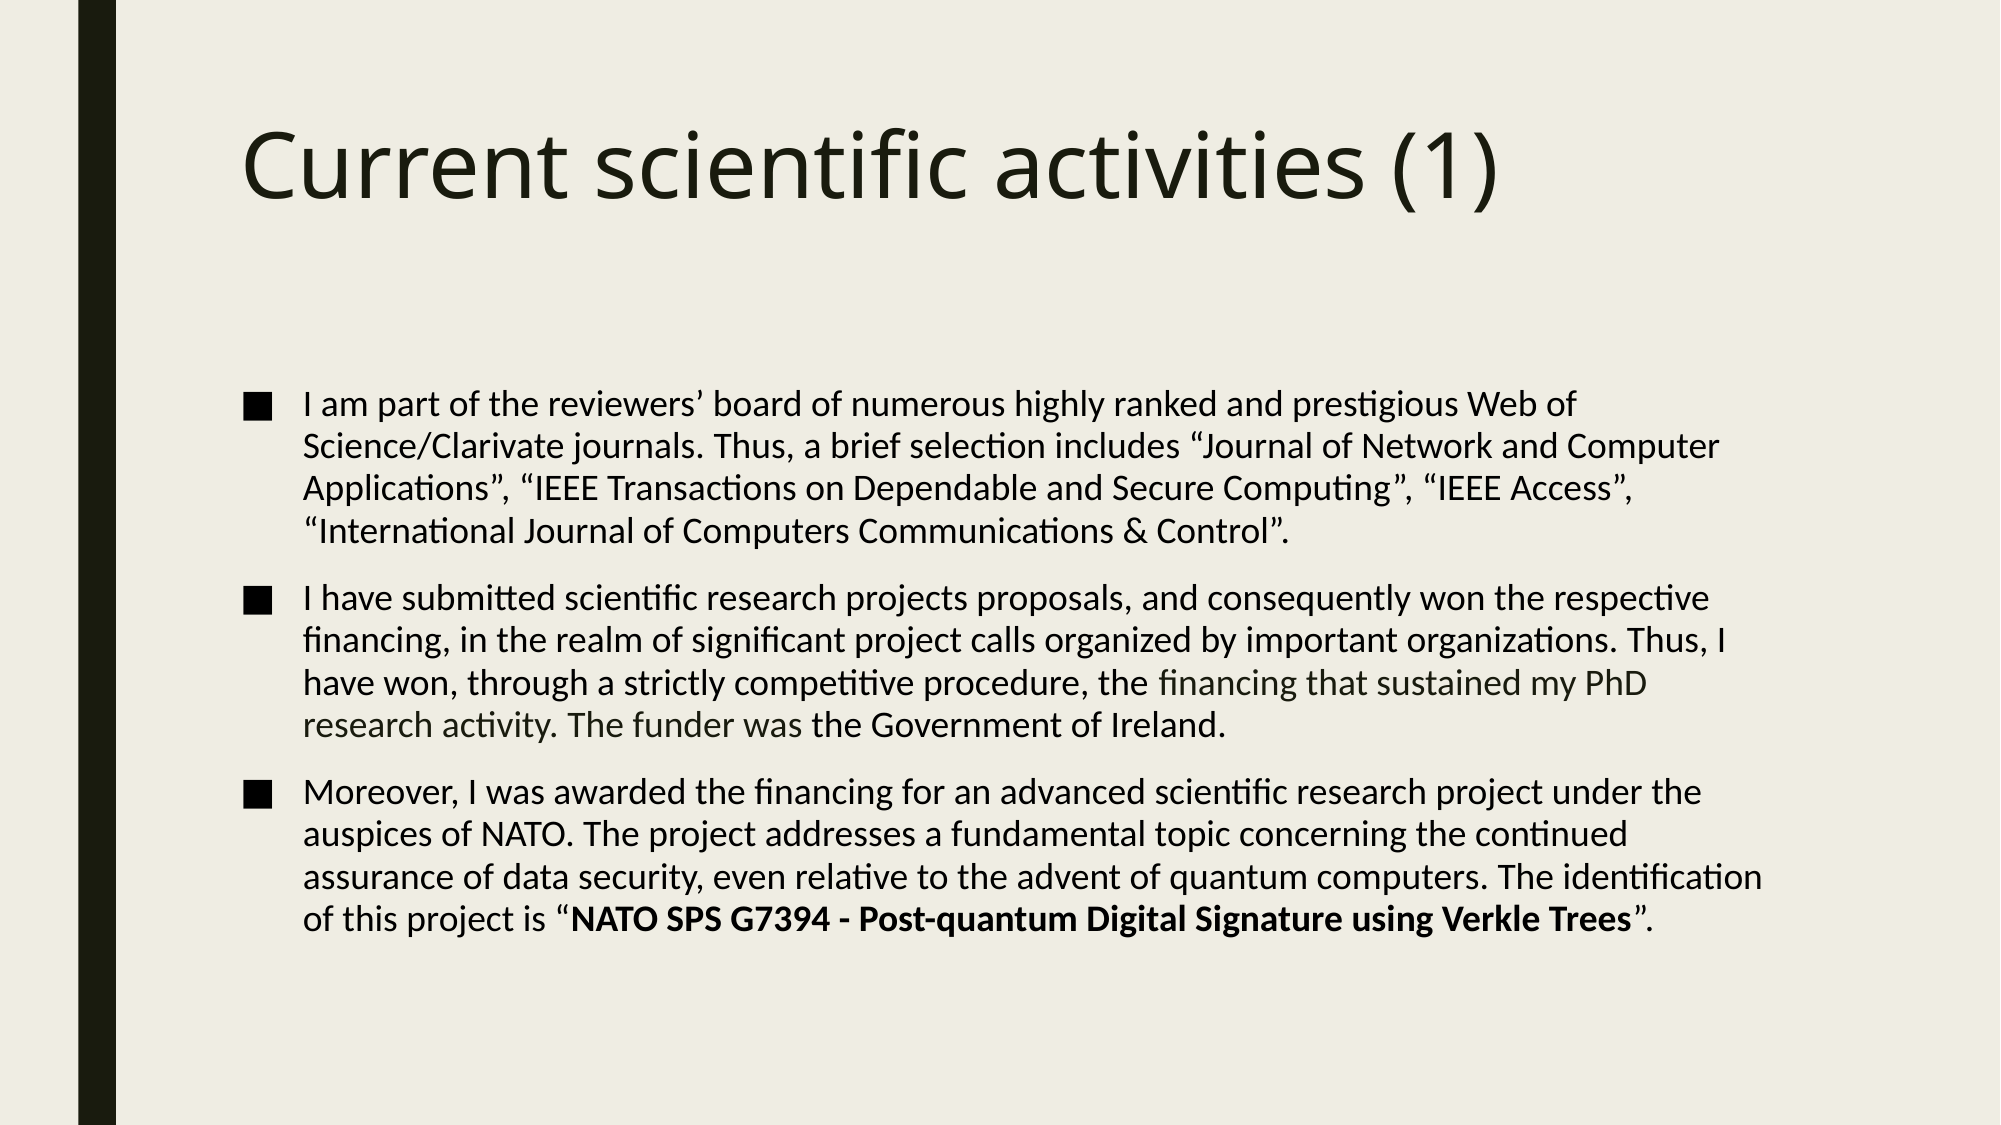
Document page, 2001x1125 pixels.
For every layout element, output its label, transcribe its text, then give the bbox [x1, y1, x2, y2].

title Current scientific activities (1) [225, 112, 1800, 357]
list I am part of the reviewers’ board of numerous highly ranked and prestigious Web of Science/Clarivate journals. Thus, a brief selection includes “Journal of Network and Computer Applications”, “IEEE Transactions on Dependable and Secure Computing”, “IEEE Access”, “International Journal of Computers Communications & Control”. I have submitted scientific research projects proposals, and consequently won the respective financing, in the realm of significant project calls organized by important organizations. Thus, I have won, through a strictly competitive procedure, the financing that sustained my PhD research activity. The funder was the Government of Ireland. Moreover, I was awarded the financing for an advanced scientific research project under the auspices of NATO. The project addresses a fundamental topic concerning the continued assurance of data security, even relative to the advent of quantum computers. The identification of this project is “NATO SPS G7394 - Post-quantum Digital Signature using Verkle Trees”. [225, 375, 1800, 963]
